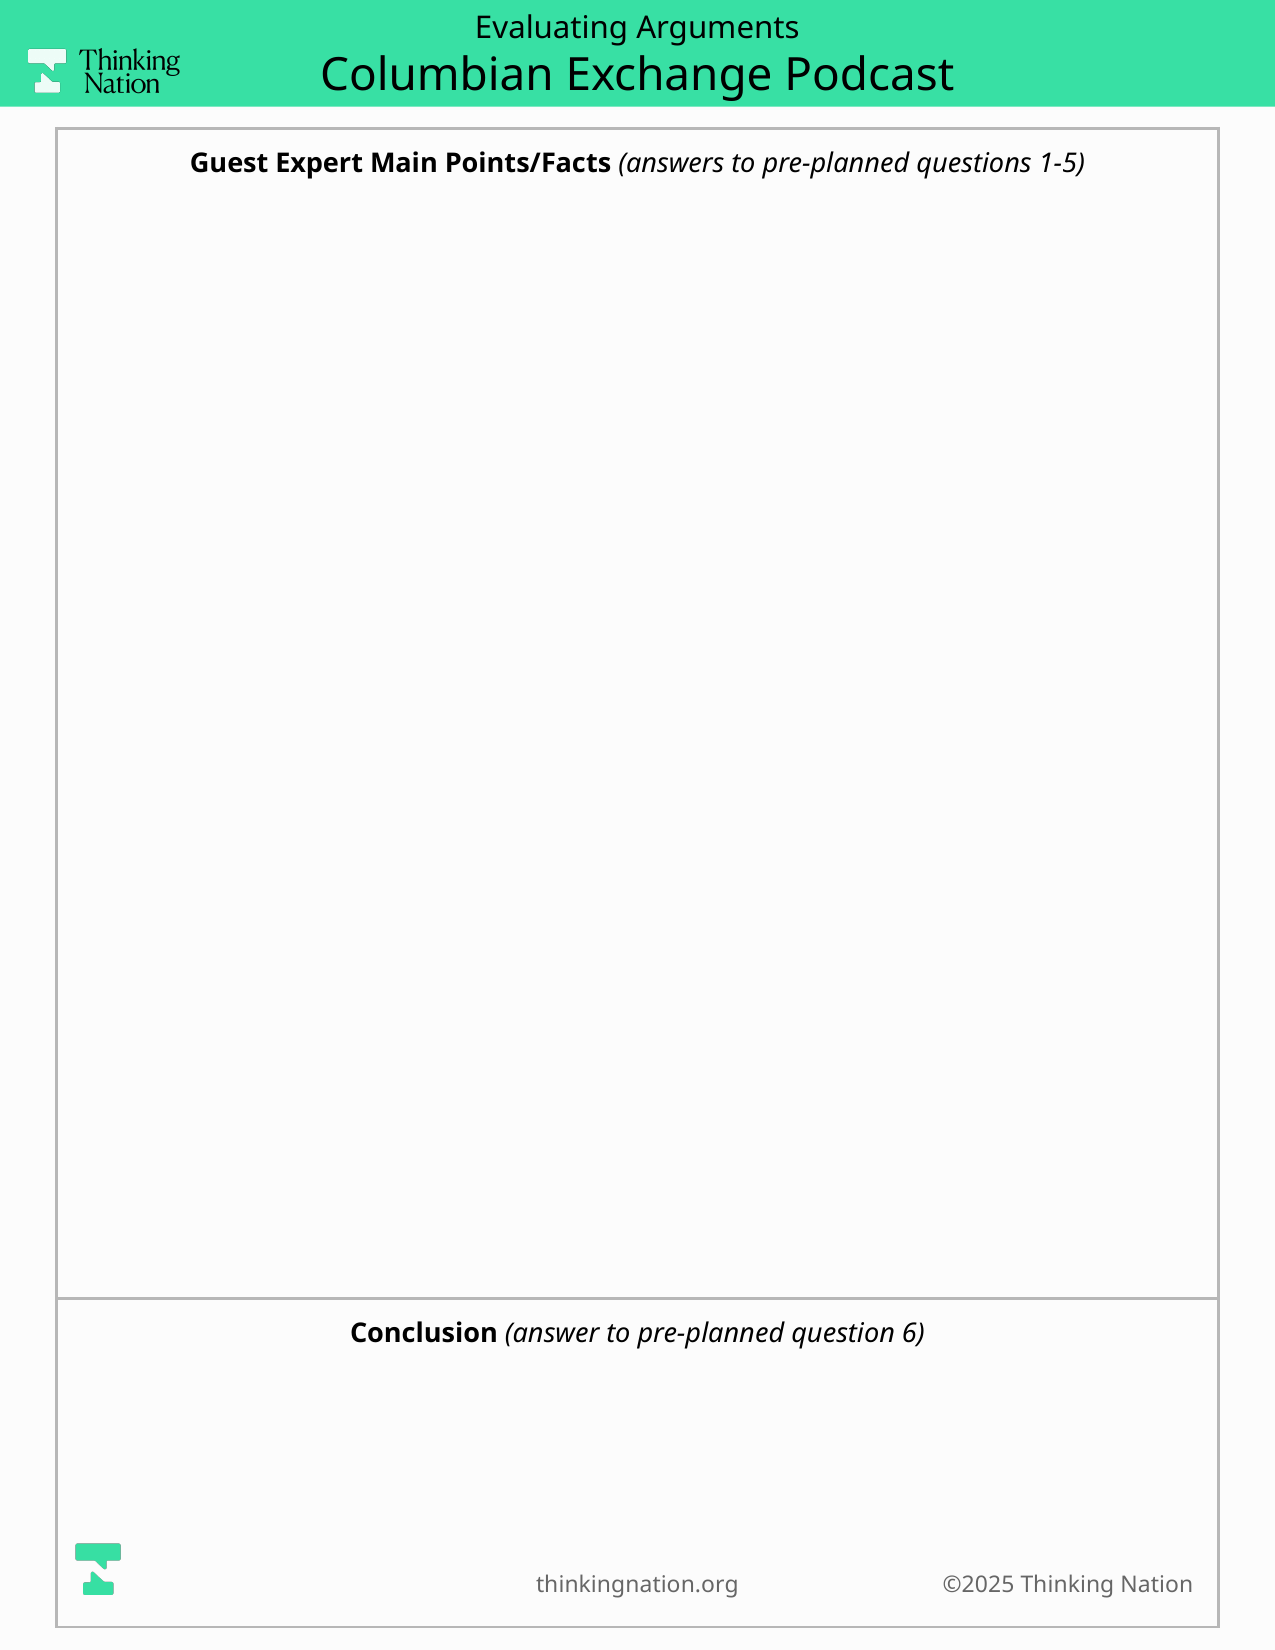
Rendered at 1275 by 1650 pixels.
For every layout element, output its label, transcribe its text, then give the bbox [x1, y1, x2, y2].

picture [11, 34, 185, 107]
table_cell Conclusion (answer to pre-planned question 6) [58, 1300, 1217, 1626]
picture [62, 1533, 134, 1605]
table_header Guest Expert Main Points/Facts (answers to pre-planned questions 1-5) [58, 130, 1217, 1297]
text_box Evaluating Arguments Columbian Exchange Podcast [0, 0, 1275, 107]
